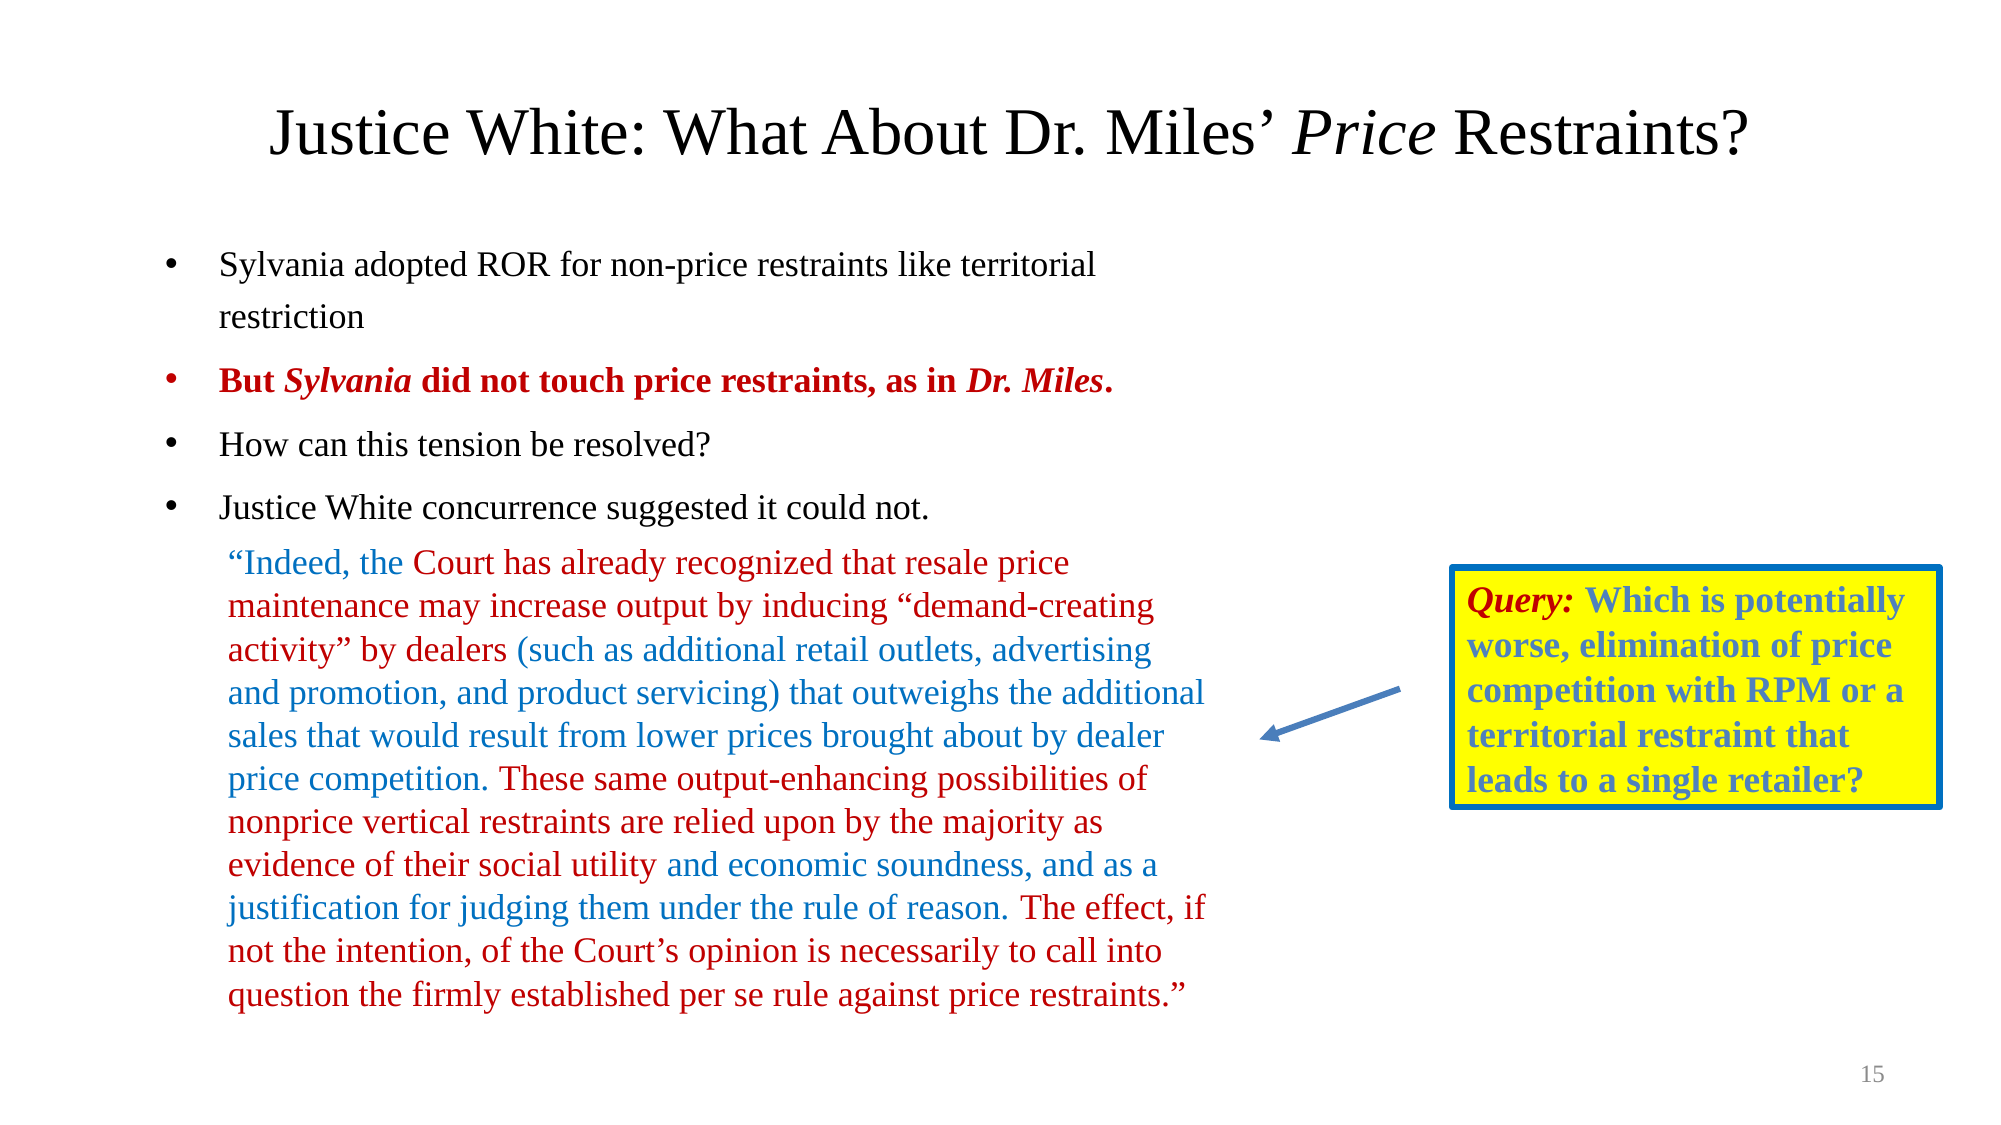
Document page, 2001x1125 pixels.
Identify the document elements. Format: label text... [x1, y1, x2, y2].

title Justice White: What About Dr. Miles’ Price Restraints? [245, 34, 1775, 222]
list Sylvania adopted ROR for non-price restraints like territorial restriction But Sylvania did not touch price restraints, as in Dr. Miles. How can this tension be resolved? Justice White concurrence suggested it could not. “Indeed, the Court has already recognized that resale price maintenance may increase output by inducing “demand-creating activity” by dealers (such as additional retail outlets, advertising and promotion, and product servicing) that outweighs the additional sales that would result from lower prices brought about by dealer price competition. These same output-enhancing possibilities of nonprice vertical restraints are relied upon by the majority as evidence of their social utility and economic soundness, and as a justification for judging them under the rule of reason. The effect, if not the intention, of the Court’s opinion is necessarily to call into question the firmly established per se rule against price restraints.” [150, 224, 1225, 1063]
text_box Query: Which is potentially worse, elimination of price competition with RPM or a territorial restraint that leads to a single retailer? [1452, 567, 1940, 808]
slide_number 15 [1433, 1042, 1900, 1103]
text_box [1259, 688, 1401, 740]
